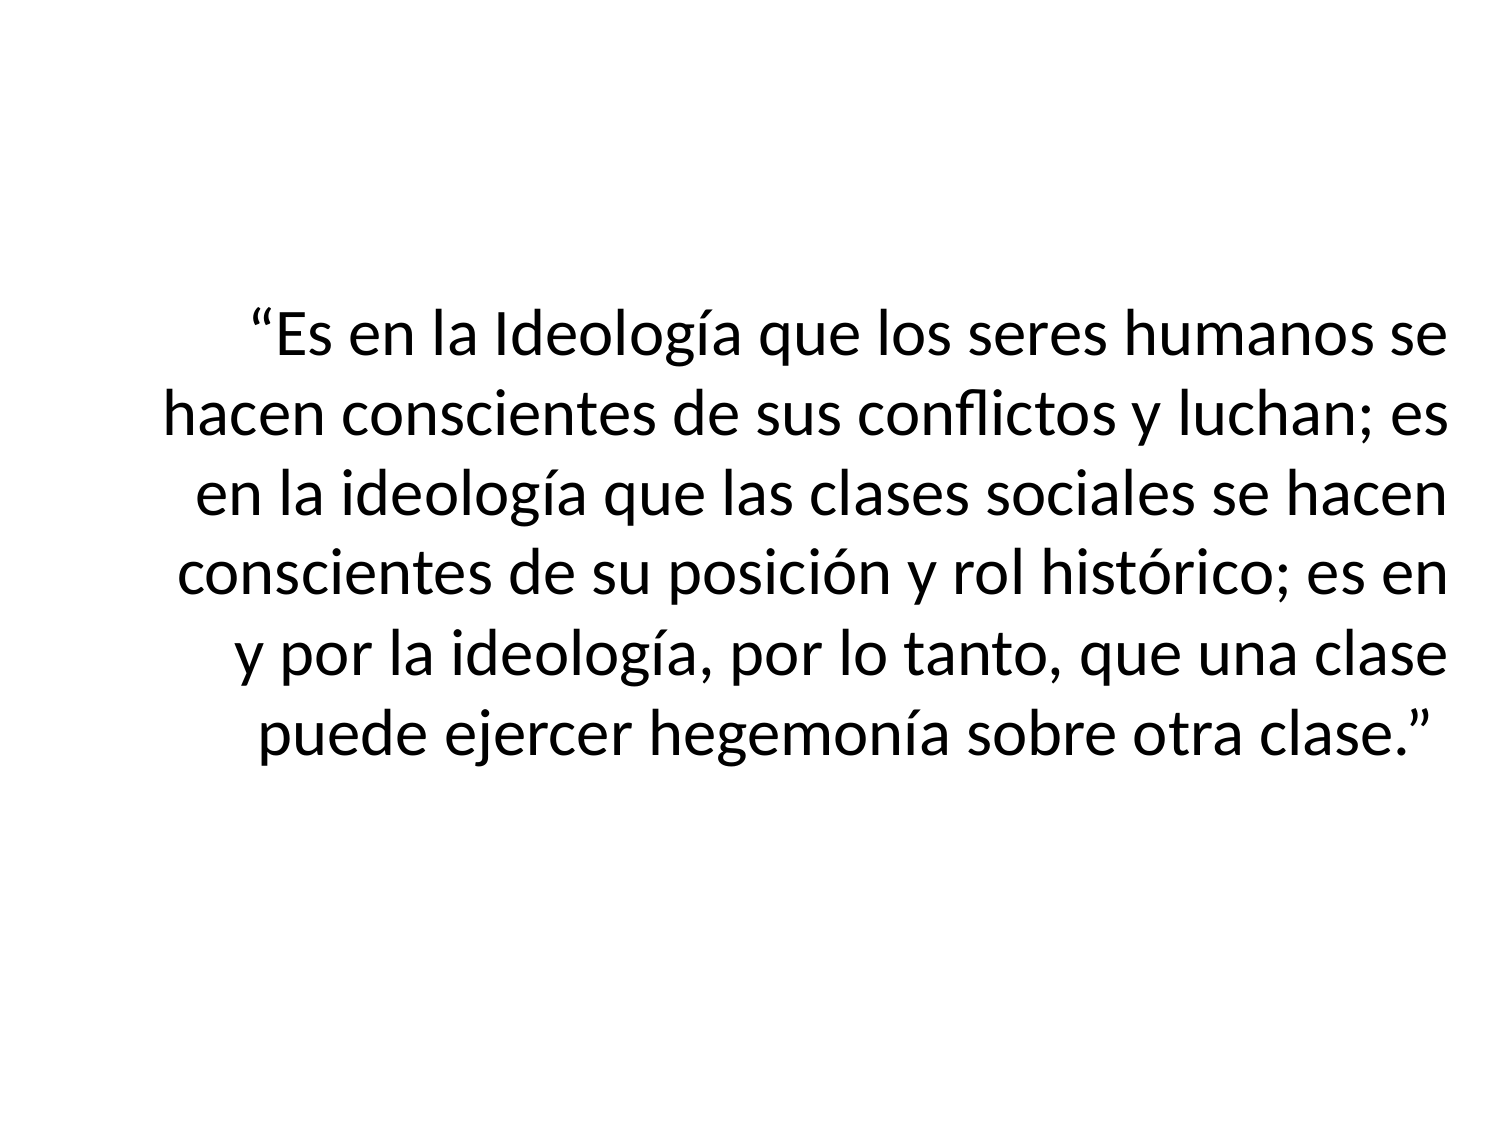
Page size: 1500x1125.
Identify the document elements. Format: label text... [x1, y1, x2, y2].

text_box “Es en la Ideología que los seres humanos se hacen conscientes de sus conflictos y luchan; es en la ideología que las clases sociales se hacen conscientes de su posición y rol histórico; es en y por la ideología, por lo tanto, que una clase puede ejercer hegemonía sobre otra clase.” [117, 281, 1465, 776]
